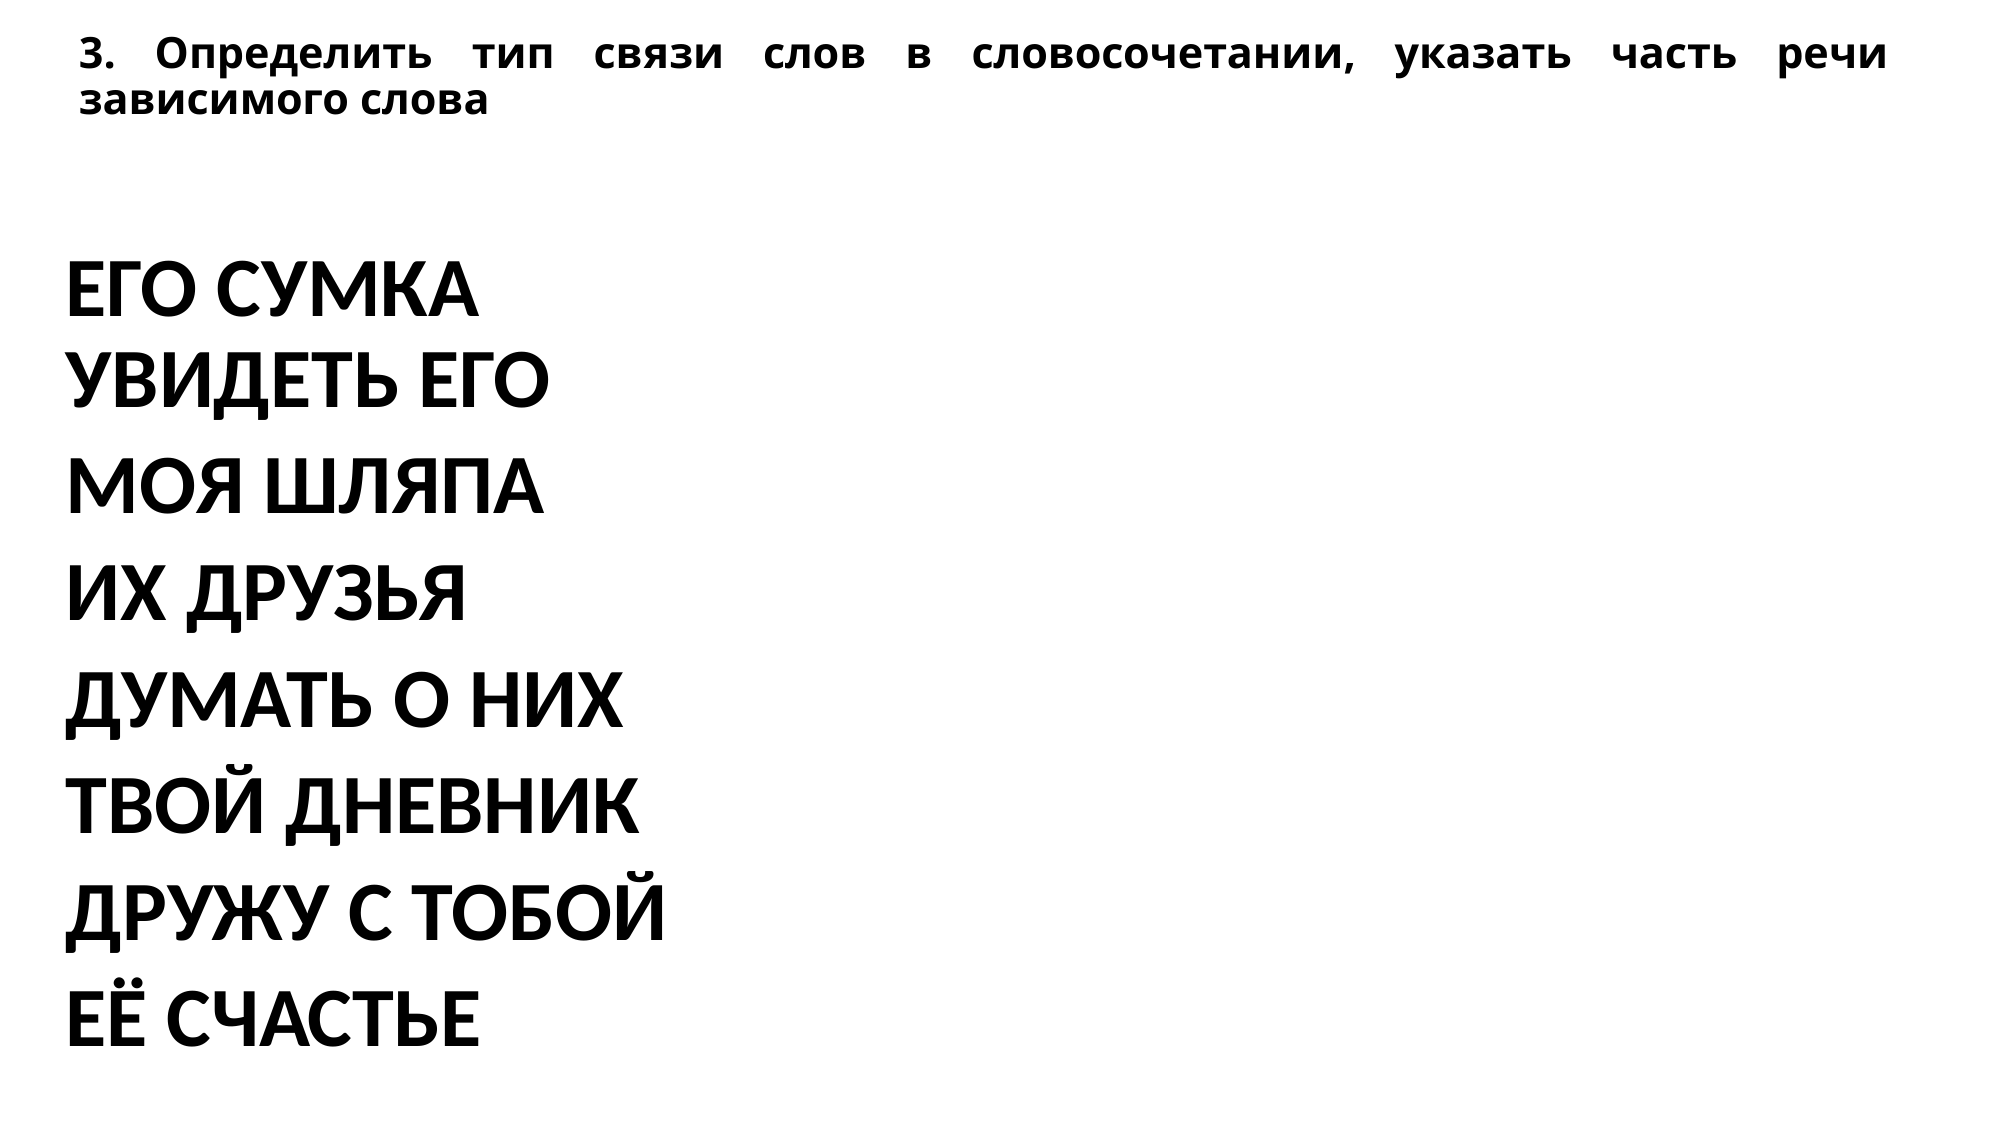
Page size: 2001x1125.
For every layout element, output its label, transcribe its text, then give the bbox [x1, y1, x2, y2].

list ЕГО СУМКА УВИДЕТЬ ЕГО МОЯ ШЛЯПА ИХ ДРУЗЬЯ ДУМАТЬ О НИХ ТВОЙ ДНЕВНИК ДРУЖУ С ТОБОЙ ЕЁ СЧАСТЬЕ [50, 236, 1958, 1075]
title 3. Определить тип связи слов в словосочетании, указать часть речи зависимого слова [63, 23, 1905, 132]
